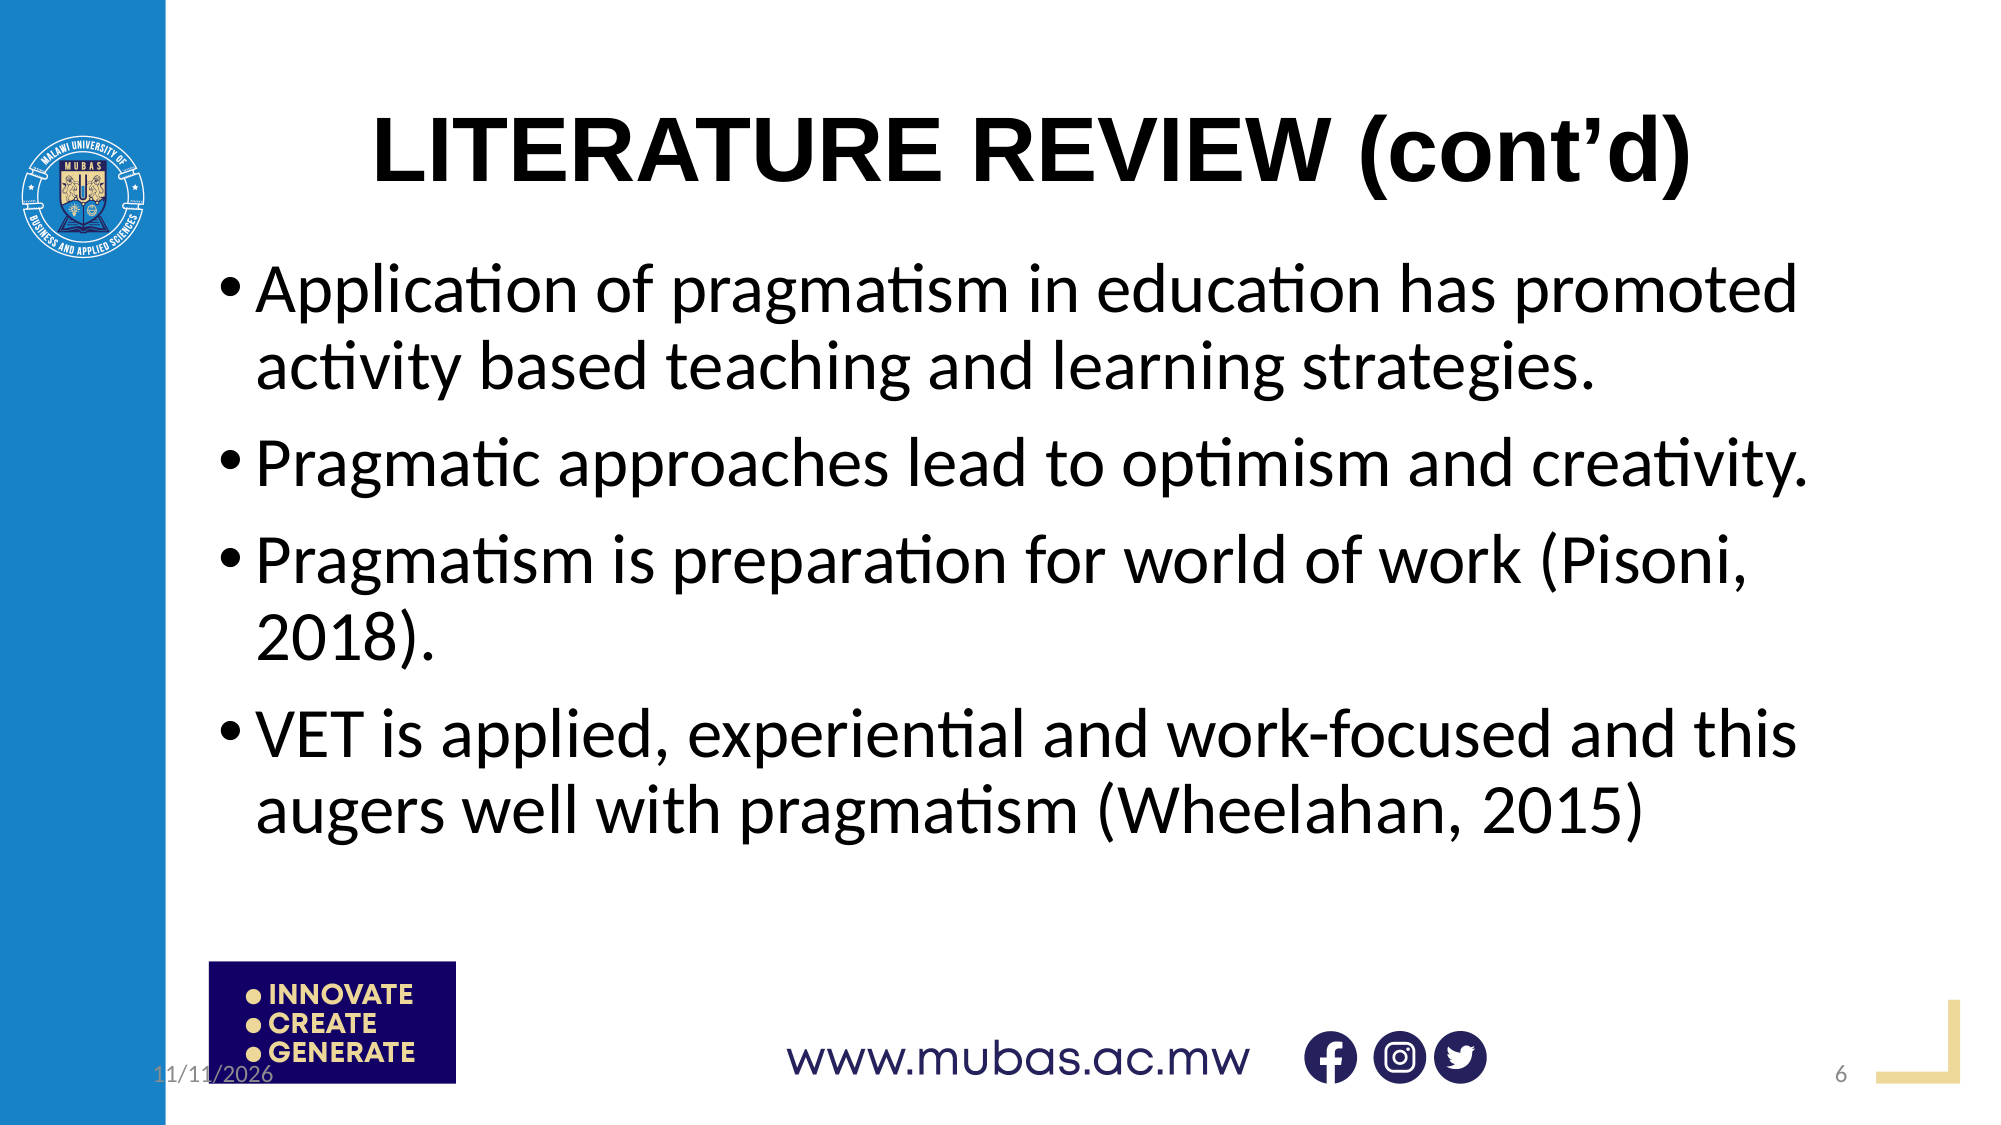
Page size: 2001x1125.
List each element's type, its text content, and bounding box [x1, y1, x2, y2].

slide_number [137, 1042, 588, 1103]
slide_number 6 [1412, 1042, 1863, 1103]
picture [0, 0, 2001, 1125]
list Application of pragmatism in education has promoted activity based teaching and learning strategies. Pragmatic approaches lead to optimism and creativity. Pragmatism is preparation for world of work (Pisoni, 2018). VET is applied, experiential and work-focused and this augers well with pragmatism (Wheelahan, 2015) [203, 244, 1863, 954]
title LITERATURE REVIEW (cont’d) [203, 59, 1863, 244]
